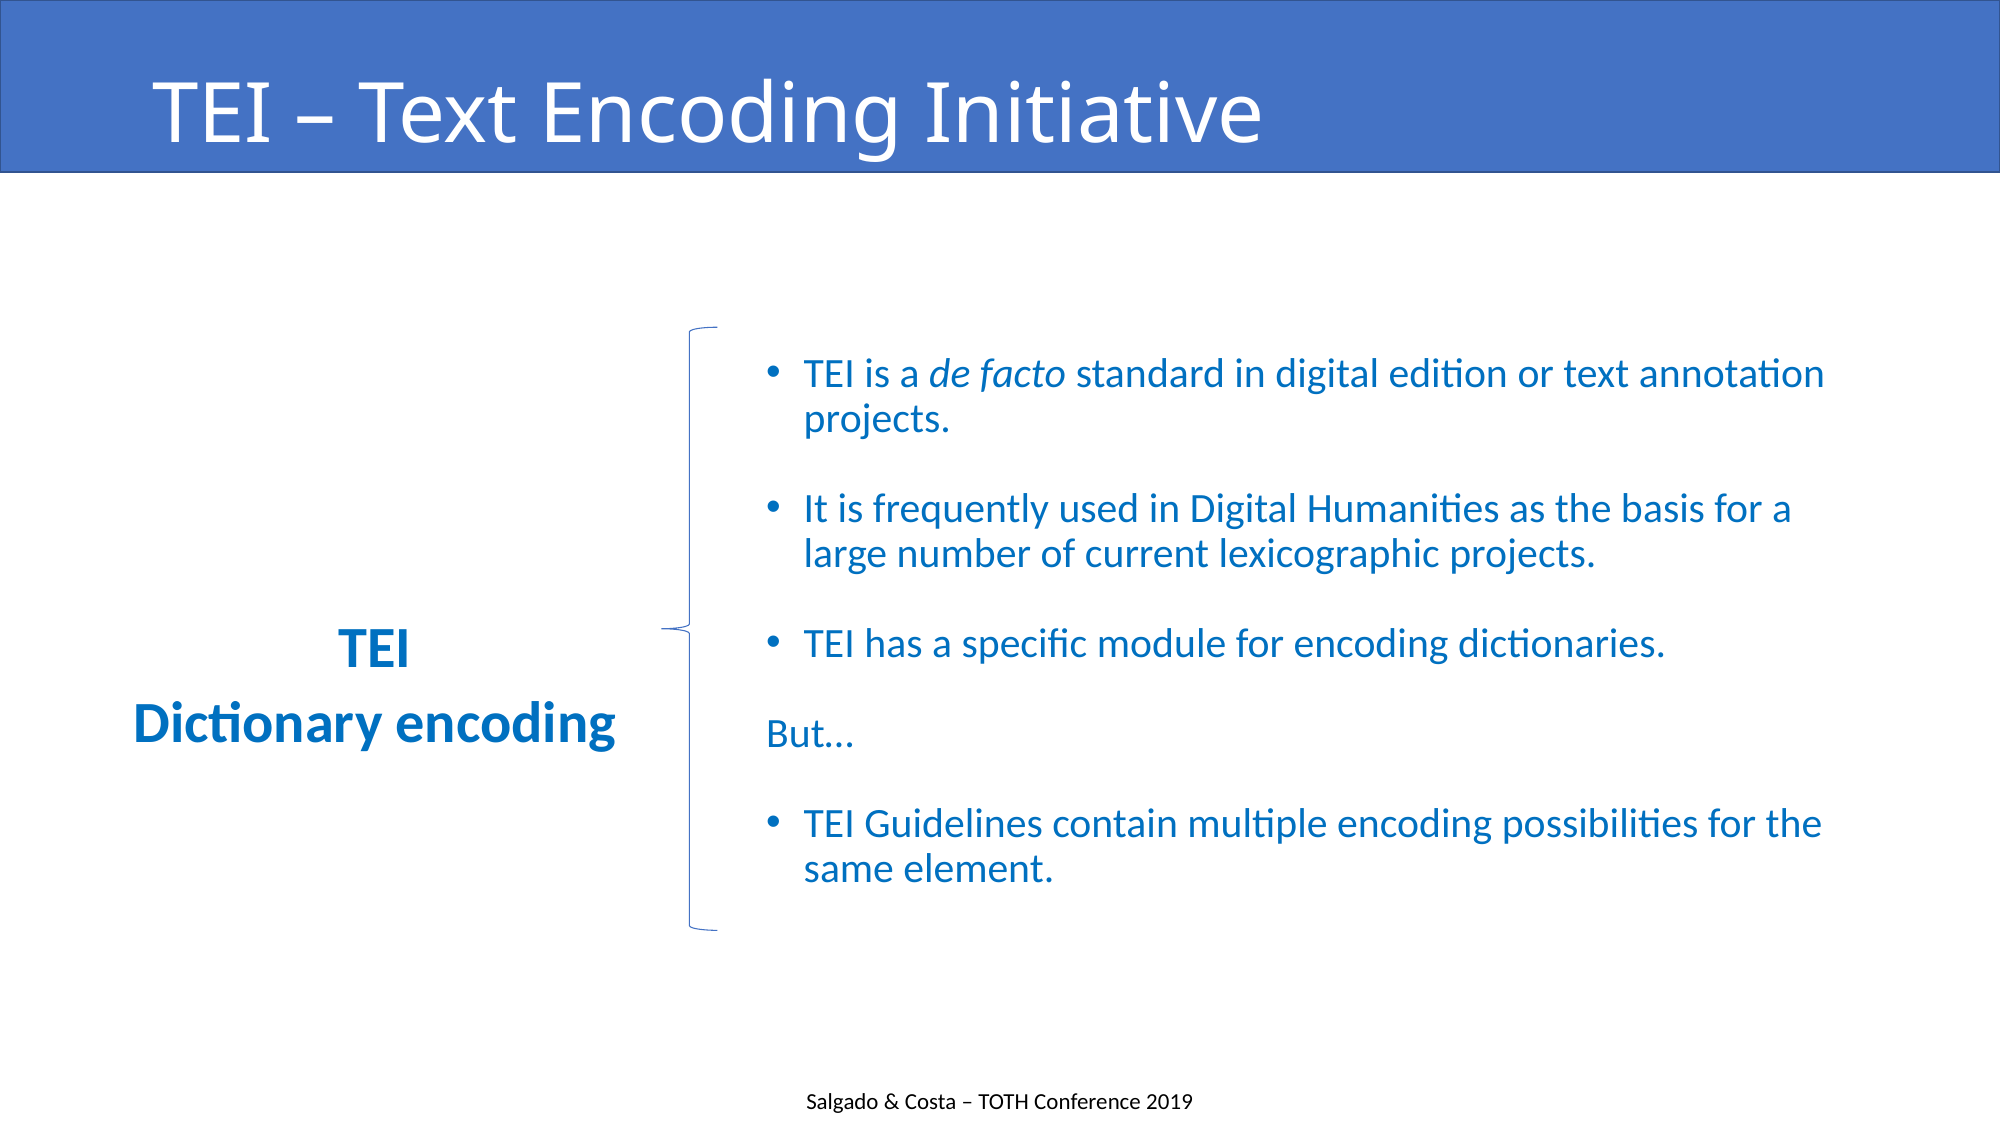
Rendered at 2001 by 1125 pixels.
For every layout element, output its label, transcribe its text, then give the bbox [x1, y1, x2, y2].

title TEI – Text Encoding Initiative [137, 59, 1863, 172]
list TEI Dictionary encoding [88, 212, 662, 816]
text_box [0, 0, 2000, 173]
list TEI is a de facto standard in digital edition or text annotation projects. It is frequently used in Digital Humanities as the basis for a large number of current lexicographic projects. TEI has a specific module for encoding dictionaries. But… TEI Guidelines contain multiple encoding possibilities for the same element. [751, 343, 1863, 947]
text_box [661, 326, 718, 931]
text_box Salgado & Costa – TOTH Conference 2019 [0, 1078, 2000, 1121]
